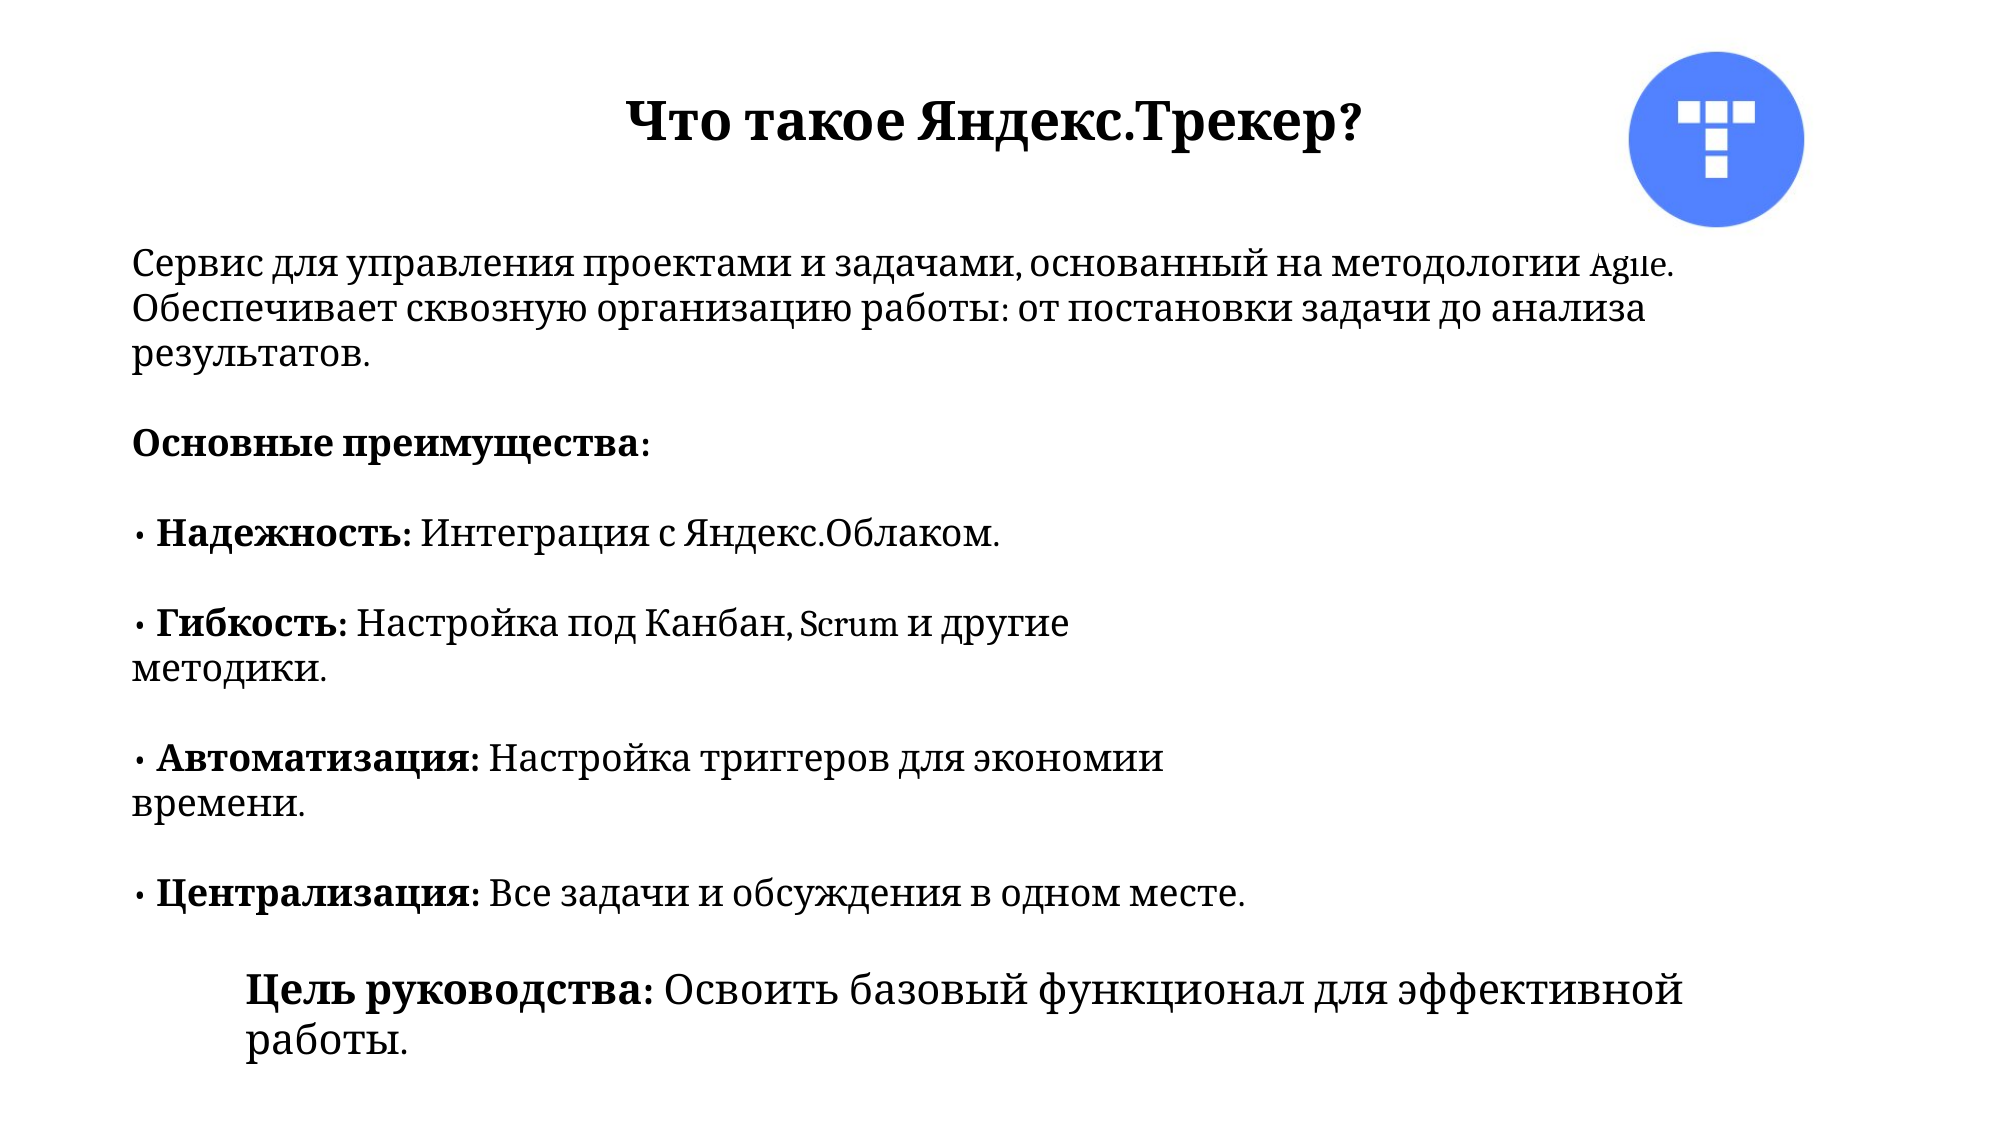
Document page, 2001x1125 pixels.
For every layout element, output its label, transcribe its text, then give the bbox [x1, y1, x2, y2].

text_box Основные преимущества: • Надежность: Интеграция с Яндекс.Облаком. • Гибкость: Настройка под Канбан, Scrum и другие методики. • Автоматизация: Настройка триггеров для экономии времени. • Централизация: Все задачи и обсуждения в одном месте. [116, 411, 1276, 922]
title Что такое Яндекс.Трекер? [610, 66, 1390, 180]
picture [1599, 22, 1833, 256]
text_box Цель руководства: Освоить базовый функционал для эффективной работы. [230, 955, 1769, 1071]
text_box Сервис для управления проектами и задачами, основанный на методологии Agile. Обеспечивает сквозную организацию работы: от постановки задачи до анализа результатов. [116, 231, 1769, 381]
